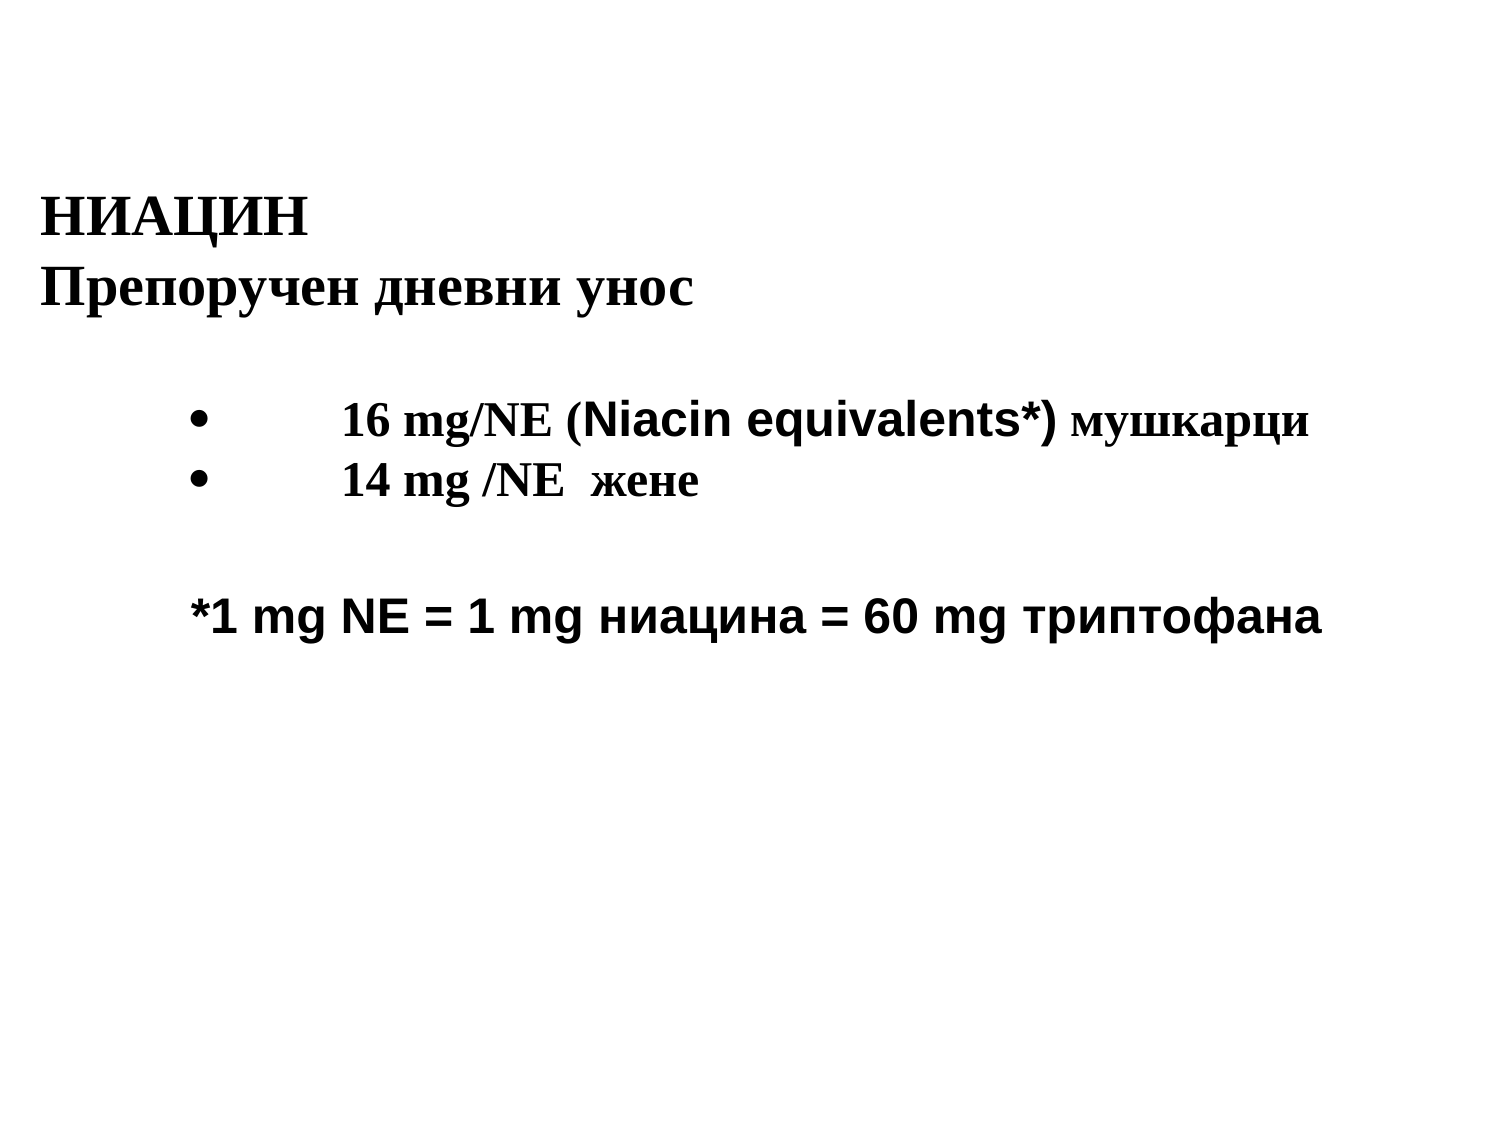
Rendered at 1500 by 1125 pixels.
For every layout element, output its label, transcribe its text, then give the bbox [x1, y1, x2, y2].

text_box НИАЦИН Препоручен дневни унос · 16 mg/NE (Niacin equivalents*) мушкарци · 14 mg /NE жене *1 mg NE = 1 mg ниацина = 60 mg триптофана [25, 169, 1375, 725]
